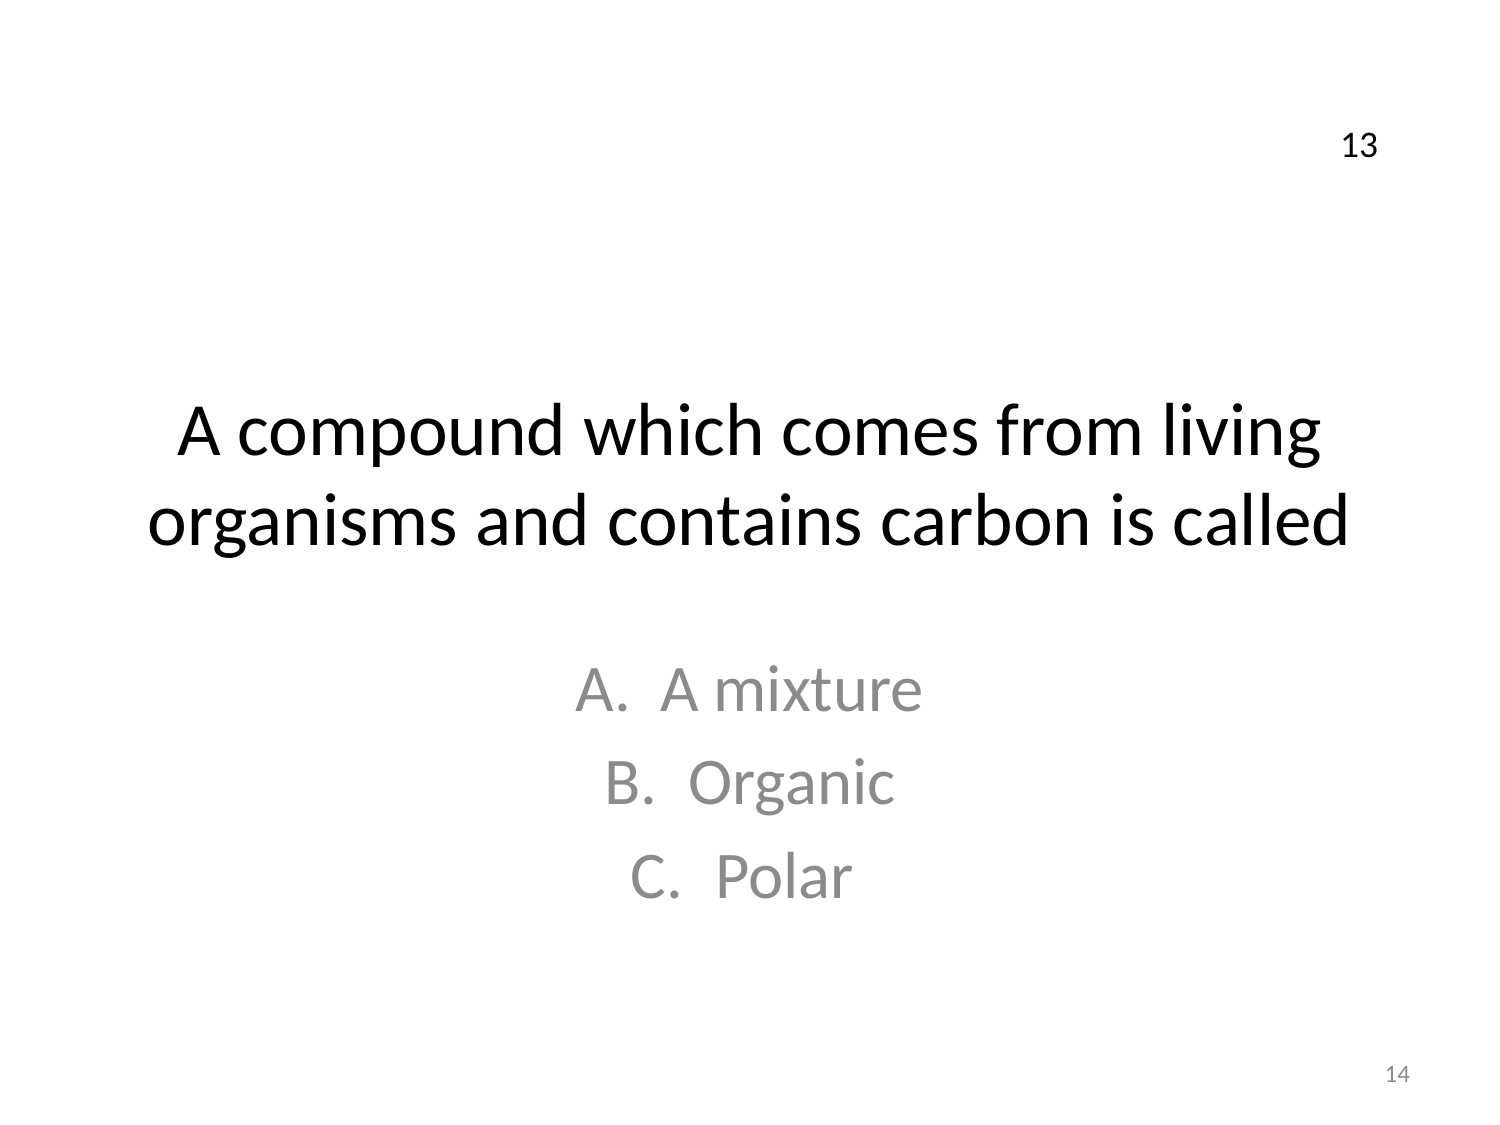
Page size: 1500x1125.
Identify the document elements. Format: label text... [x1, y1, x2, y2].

text_box 13 [1325, 112, 1394, 173]
title A compound which comes from living organisms and contains carbon is called [112, 349, 1388, 591]
subtitle A mixture Organic Polar [225, 637, 1275, 925]
slide_number 14 [1074, 1042, 1425, 1103]
